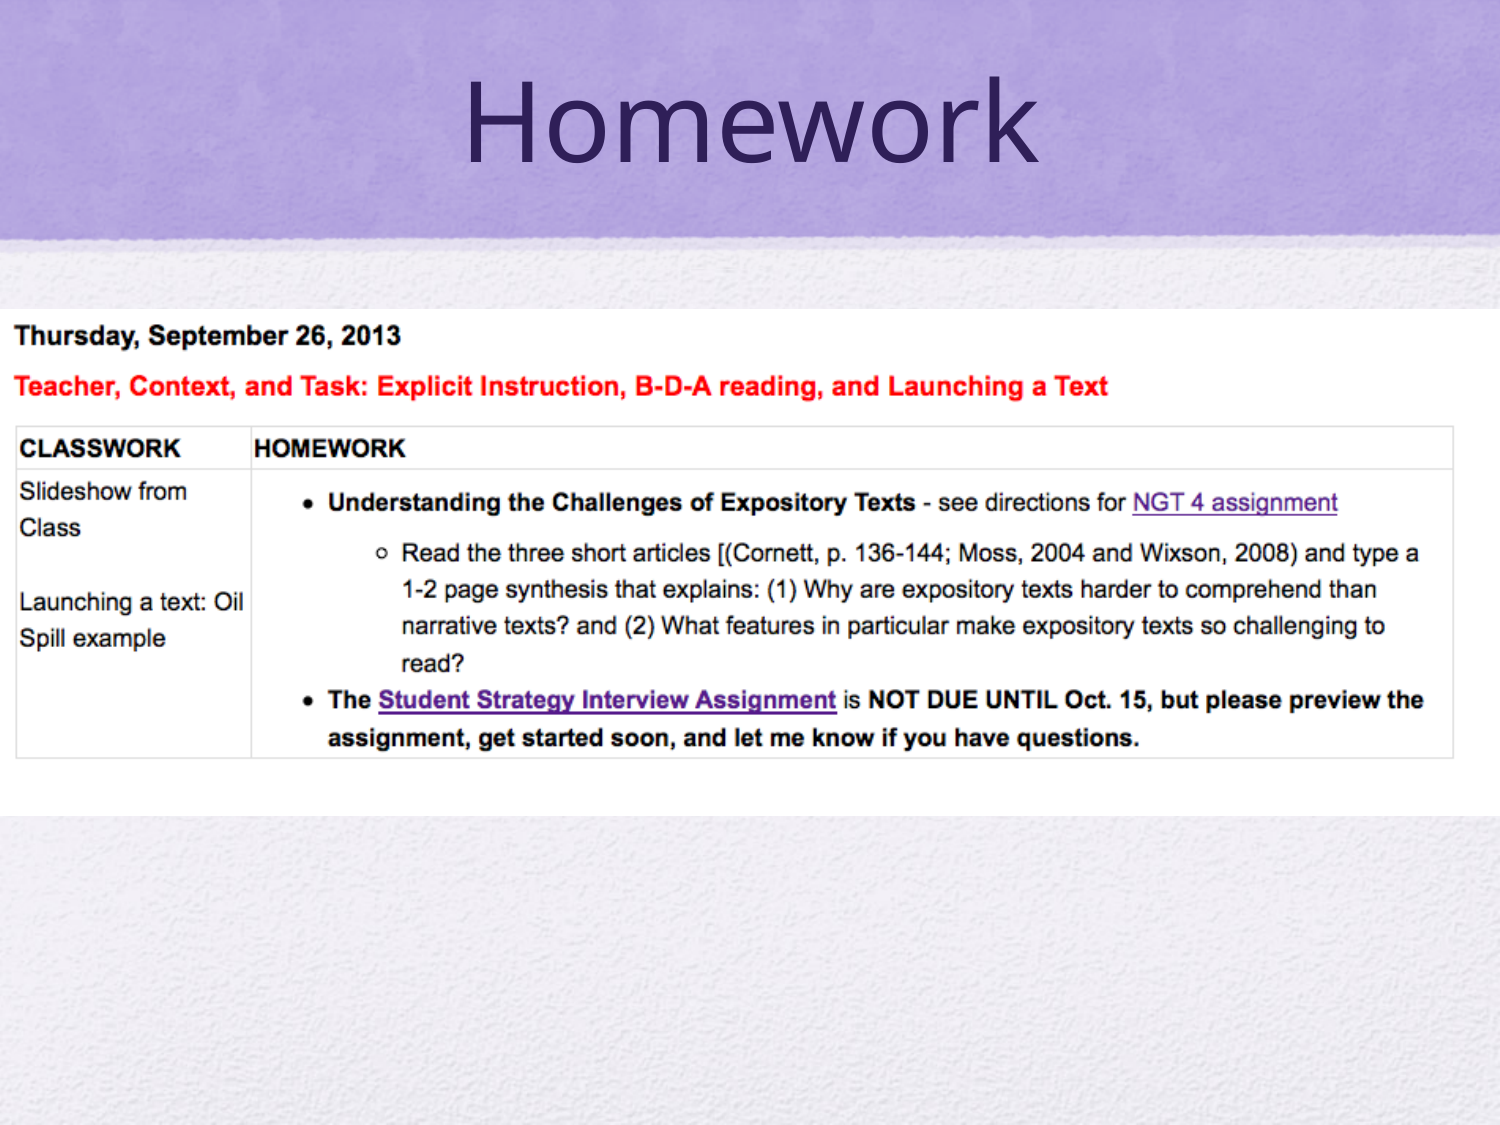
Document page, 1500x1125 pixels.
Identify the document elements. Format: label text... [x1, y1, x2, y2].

picture [0, 225, 1500, 1125]
title Homework [129, 6, 1372, 239]
